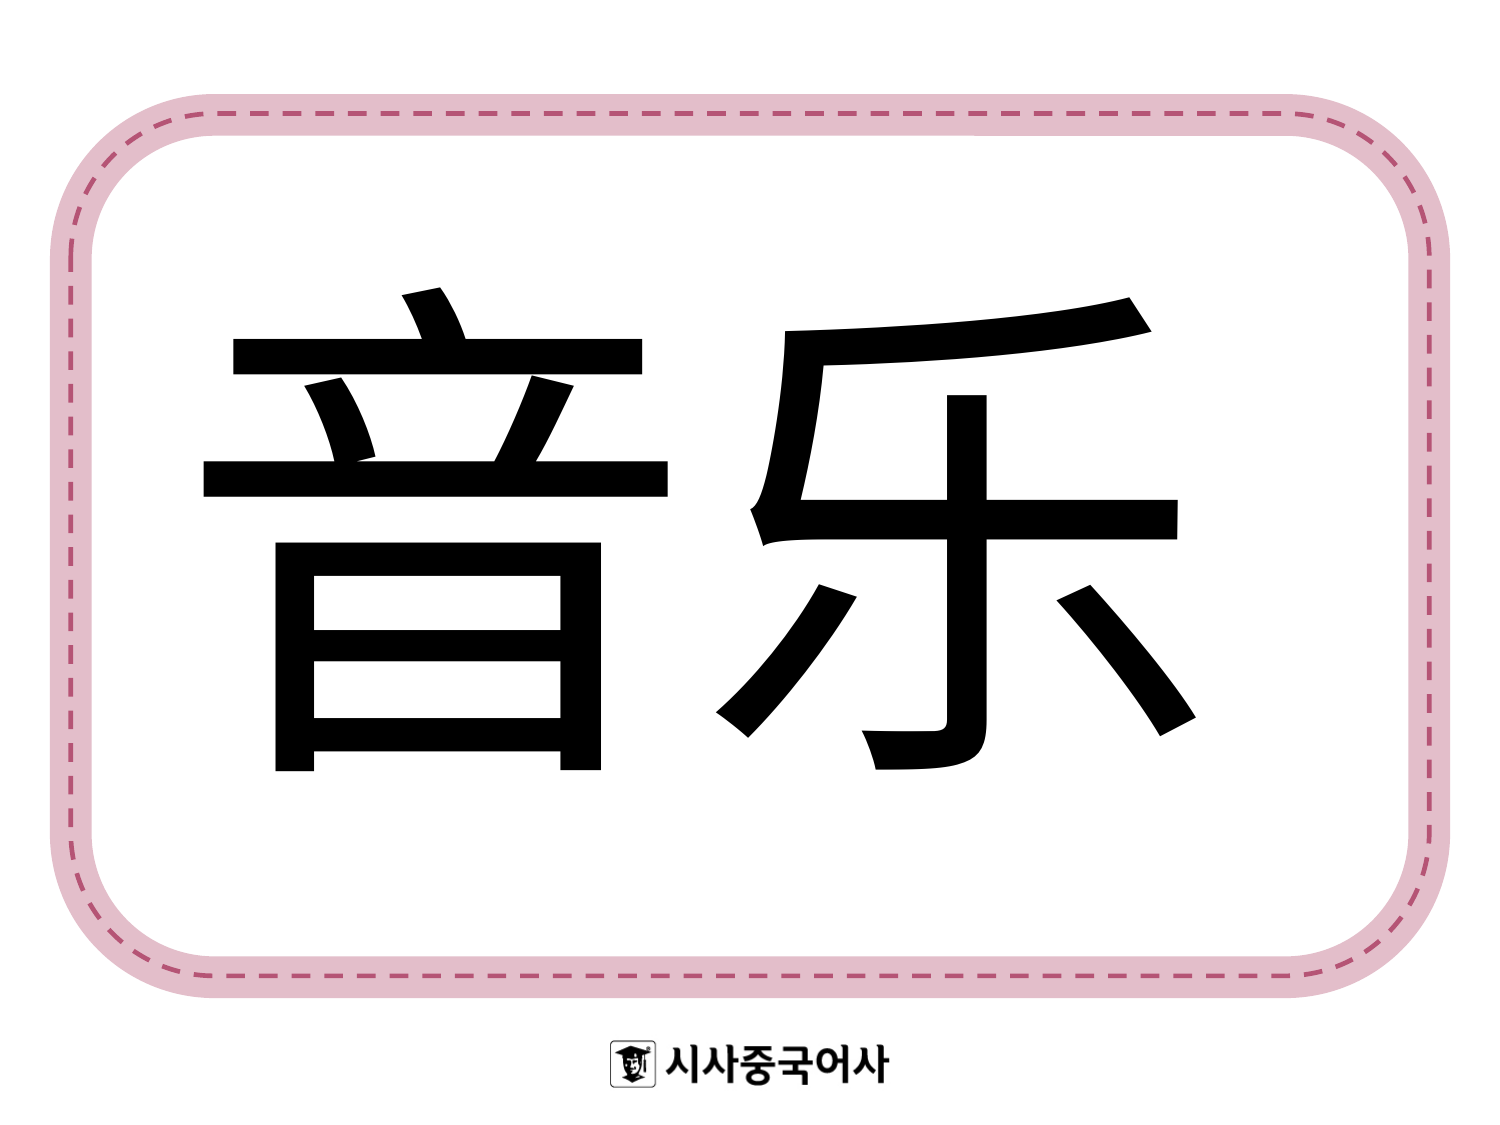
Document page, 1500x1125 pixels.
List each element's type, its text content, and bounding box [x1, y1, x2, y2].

picture [602, 1034, 898, 1094]
text_box 音乐 [145, 189, 1354, 853]
